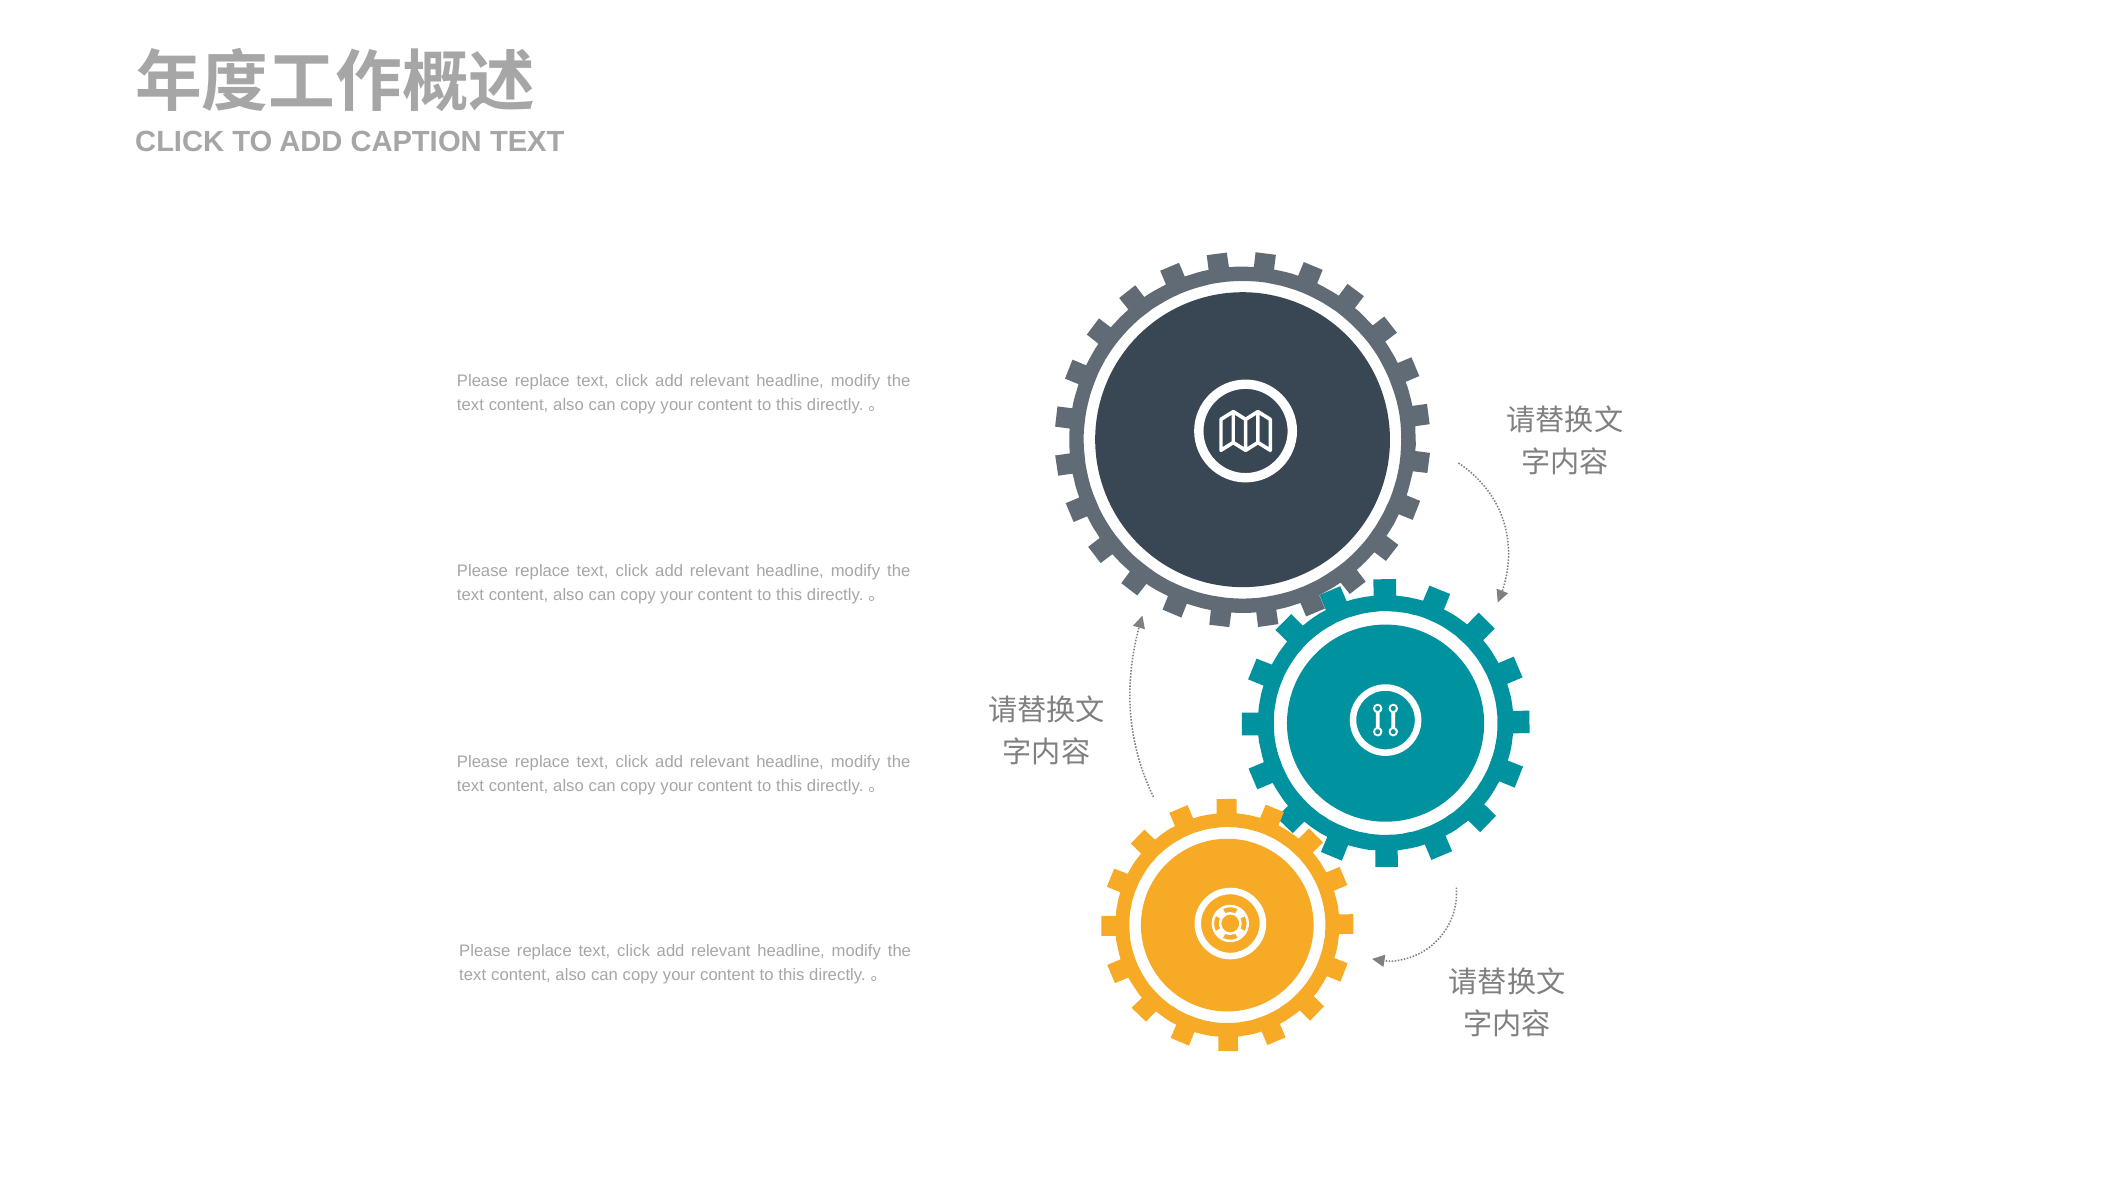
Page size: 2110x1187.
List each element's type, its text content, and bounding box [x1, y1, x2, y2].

text_box Please replace text, click add relevant headline, modify the text content, also can copy your content to this directly.。 [439, 737, 896, 827]
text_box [1194, 887, 1267, 960]
text_box Please replace text, click add relevant headline, modify the text content, also can copy your content to this directly.。 [439, 357, 929, 446]
text_box Please replace text, click add relevant headline, modify the text content, also can copy your content to this directly.。 [439, 547, 896, 636]
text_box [1349, 684, 1422, 756]
text_box CLICK TO ADD CAPTION TEXT [135, 122, 596, 158]
text_box 年度工作概述 [135, 38, 596, 119]
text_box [1194, 379, 1298, 483]
text_box Please replace text, click add relevant headline, modify the text content, also can copy your content to this directly.。 [444, 928, 939, 991]
text_box 请替换文字内容 [1425, 947, 1589, 1032]
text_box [896, 368, 1669, 902]
